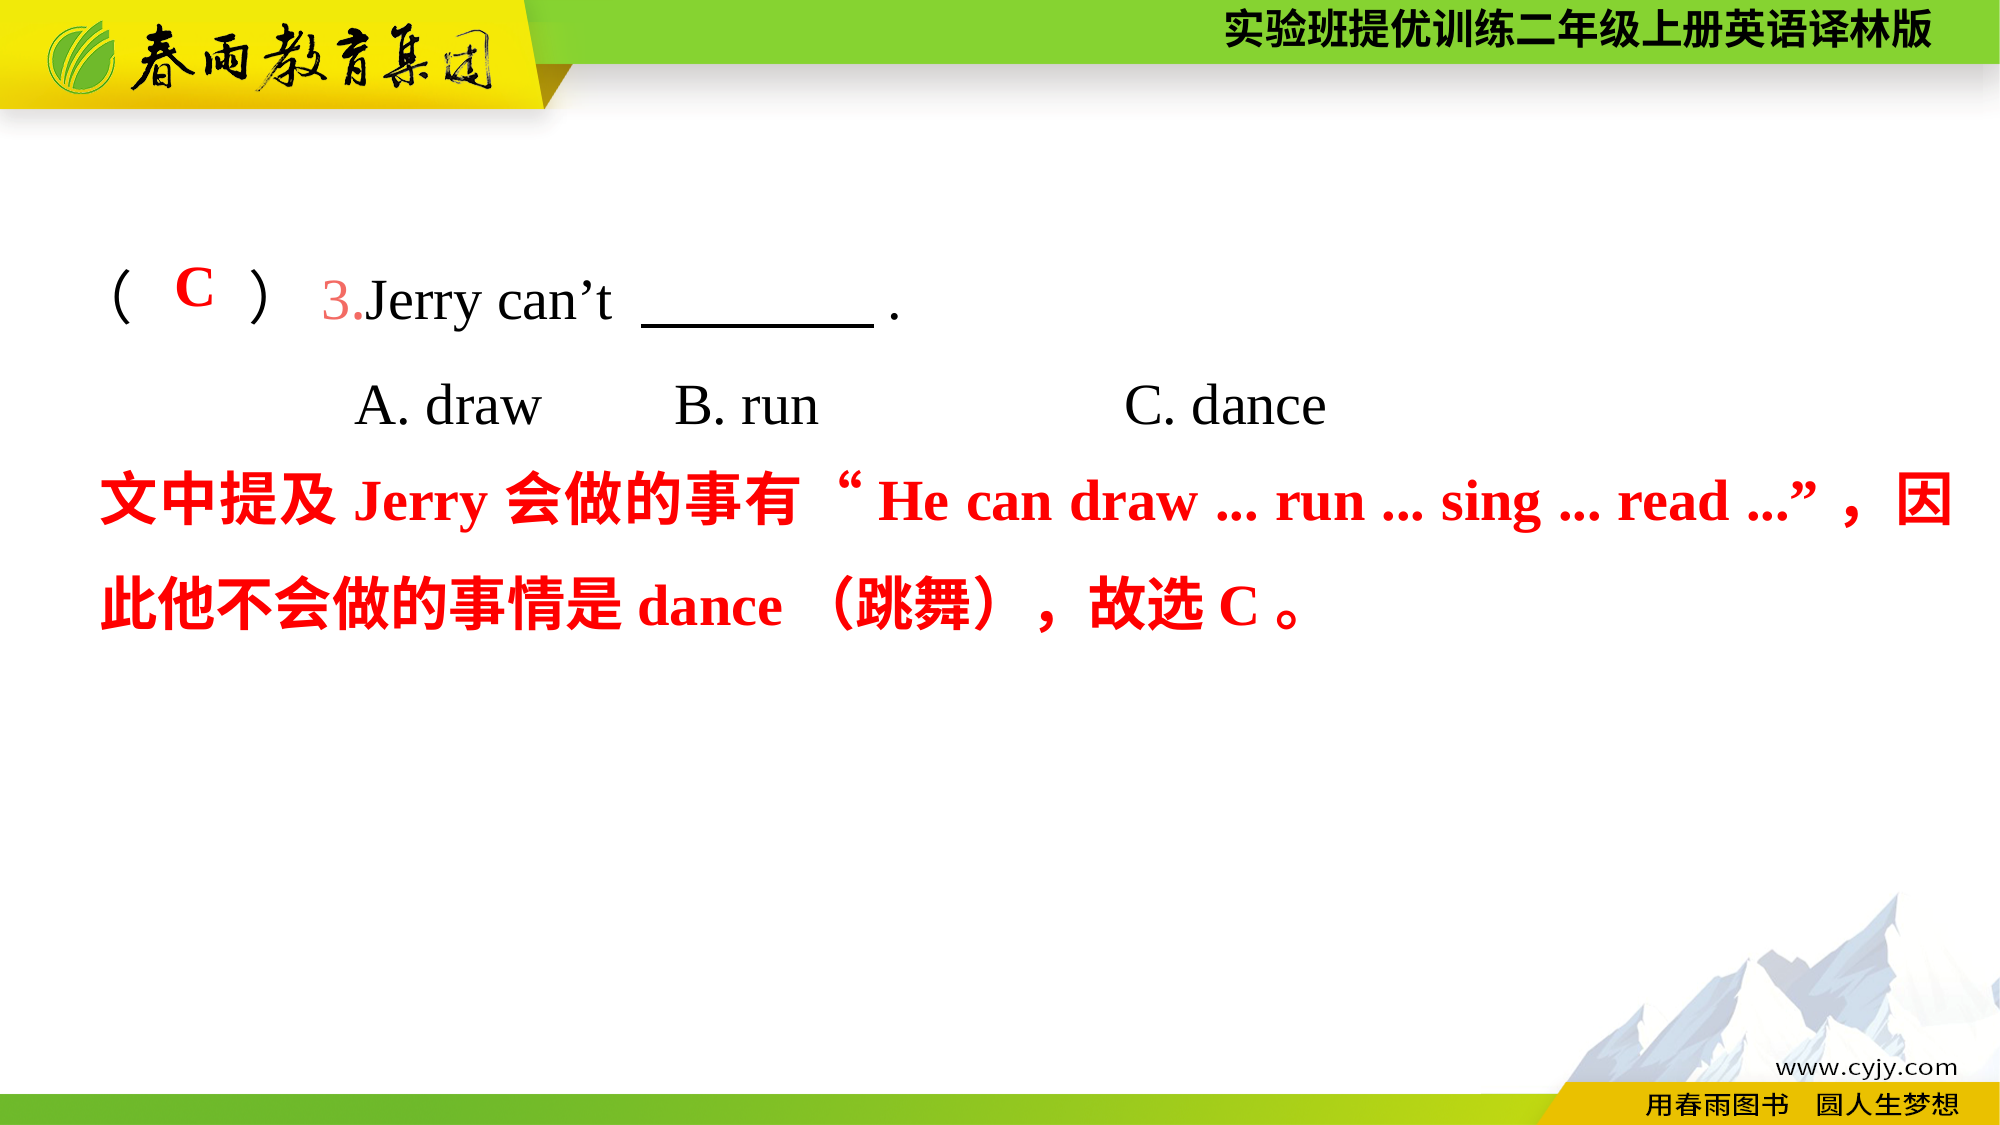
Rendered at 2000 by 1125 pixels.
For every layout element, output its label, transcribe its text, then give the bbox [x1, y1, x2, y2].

picture [0, 0, 2000, 1125]
text_box 文中提及Jerry会做的事有“He can draw ... run ... sing ... read ...”，因此他不会做的事情是dance（跳舞），故选C。 [84, 419, 1969, 645]
text_box C [159, 240, 232, 326]
list （ ）3.Jerry can’t . A. draw B. run C. dance [59, 218, 1944, 446]
